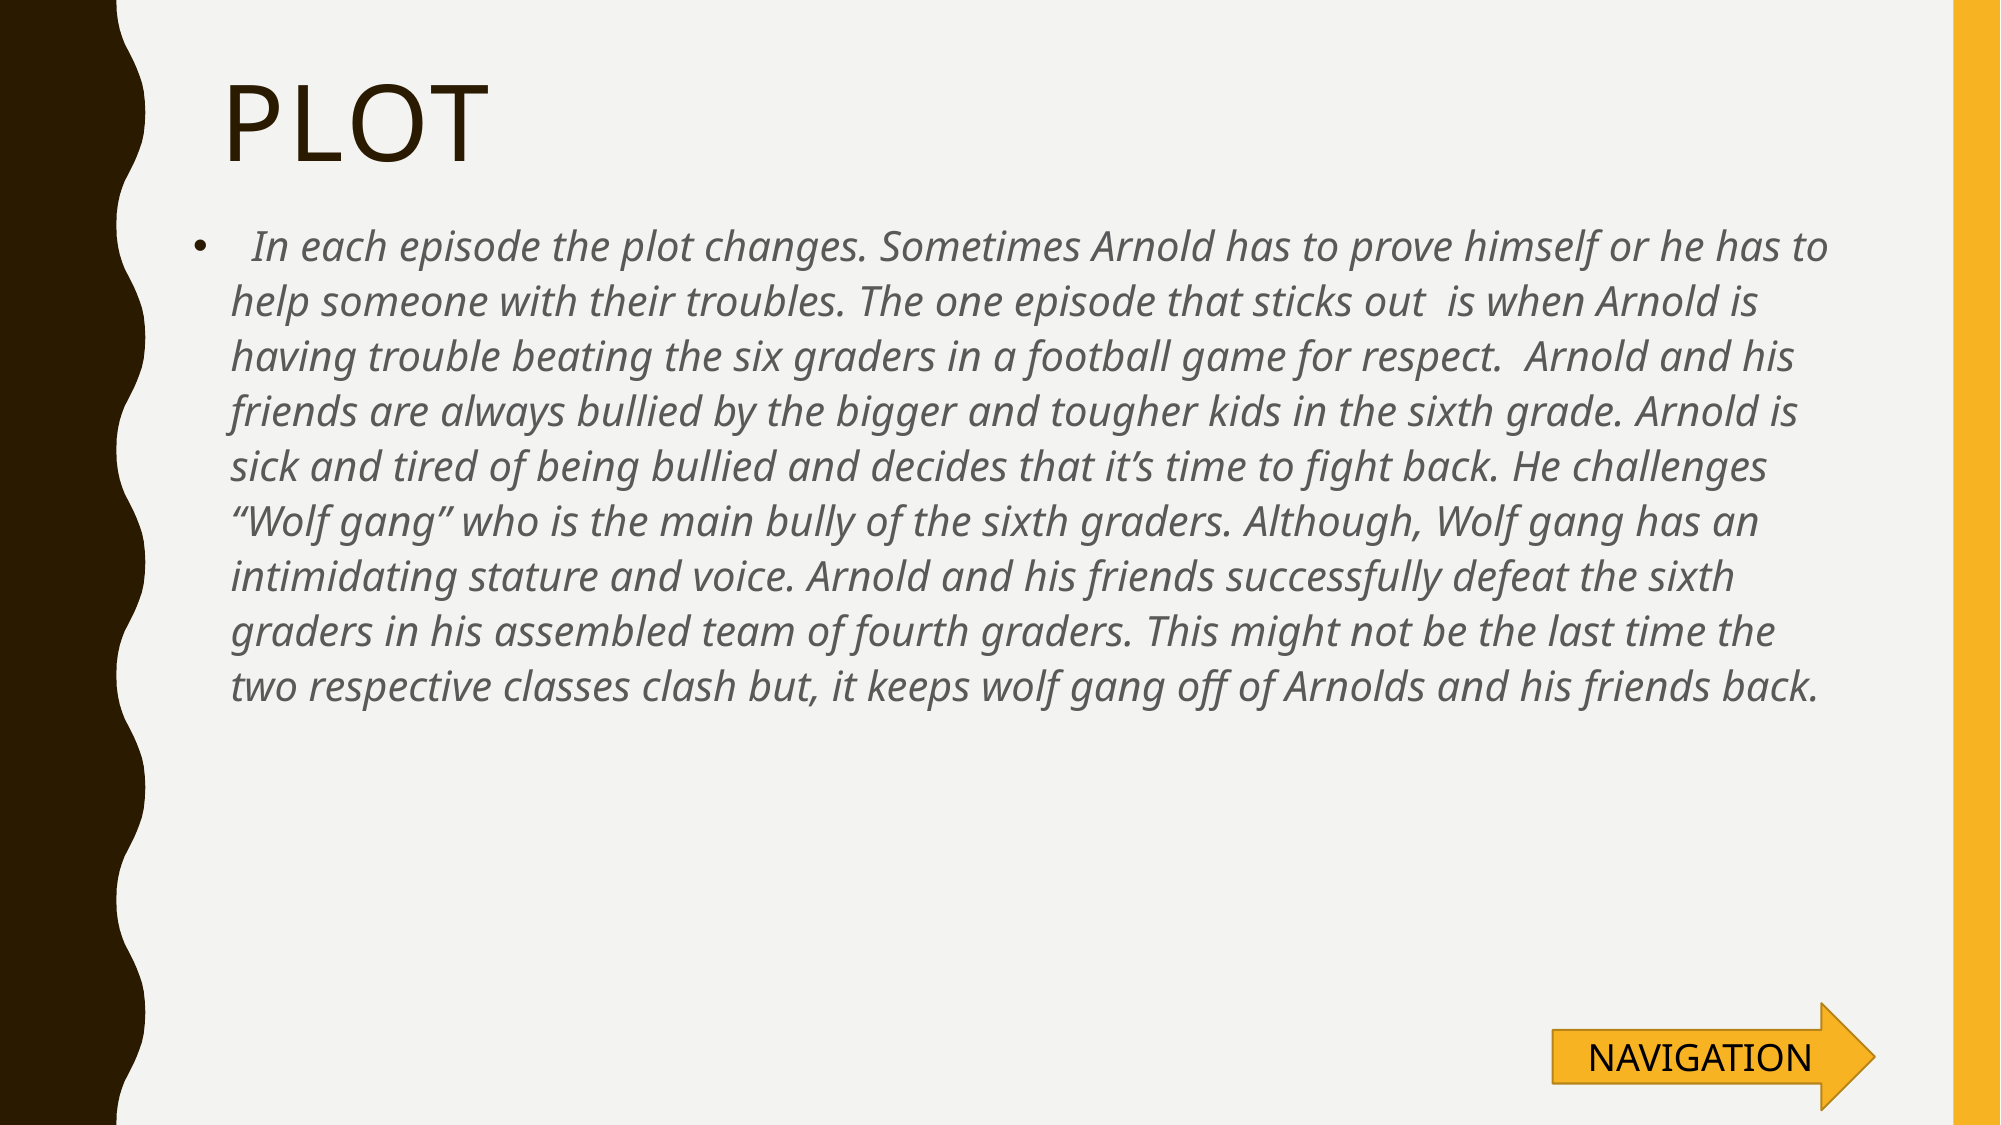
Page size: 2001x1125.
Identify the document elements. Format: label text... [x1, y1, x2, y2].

title Plot [205, 62, 1875, 308]
text_box NAVIGATION [1551, 1002, 1876, 1112]
list In each episode the plot changes. Sometimes Arnold has to prove himself or he has to help someone with their troubles. The one episode that sticks out is when Arnold is having trouble beating the six graders in a football game for respect. Arnold and his friends are always bullied by the bigger and tougher kids in the sixth grade. Arnold is sick and tired of being bullied and decides that it’s time to fight back. He challenges “Wolf gang” who is the main bully of the sixth graders. Although, Wolf gang has an intimidating stature and voice. Arnold and his friends successfully defeat the sixth graders in his assembled team of fourth graders. This might not be the last time the two respective classes clash but, it keeps wolf gang off of Arnolds and his friends back. [178, 207, 1848, 797]
